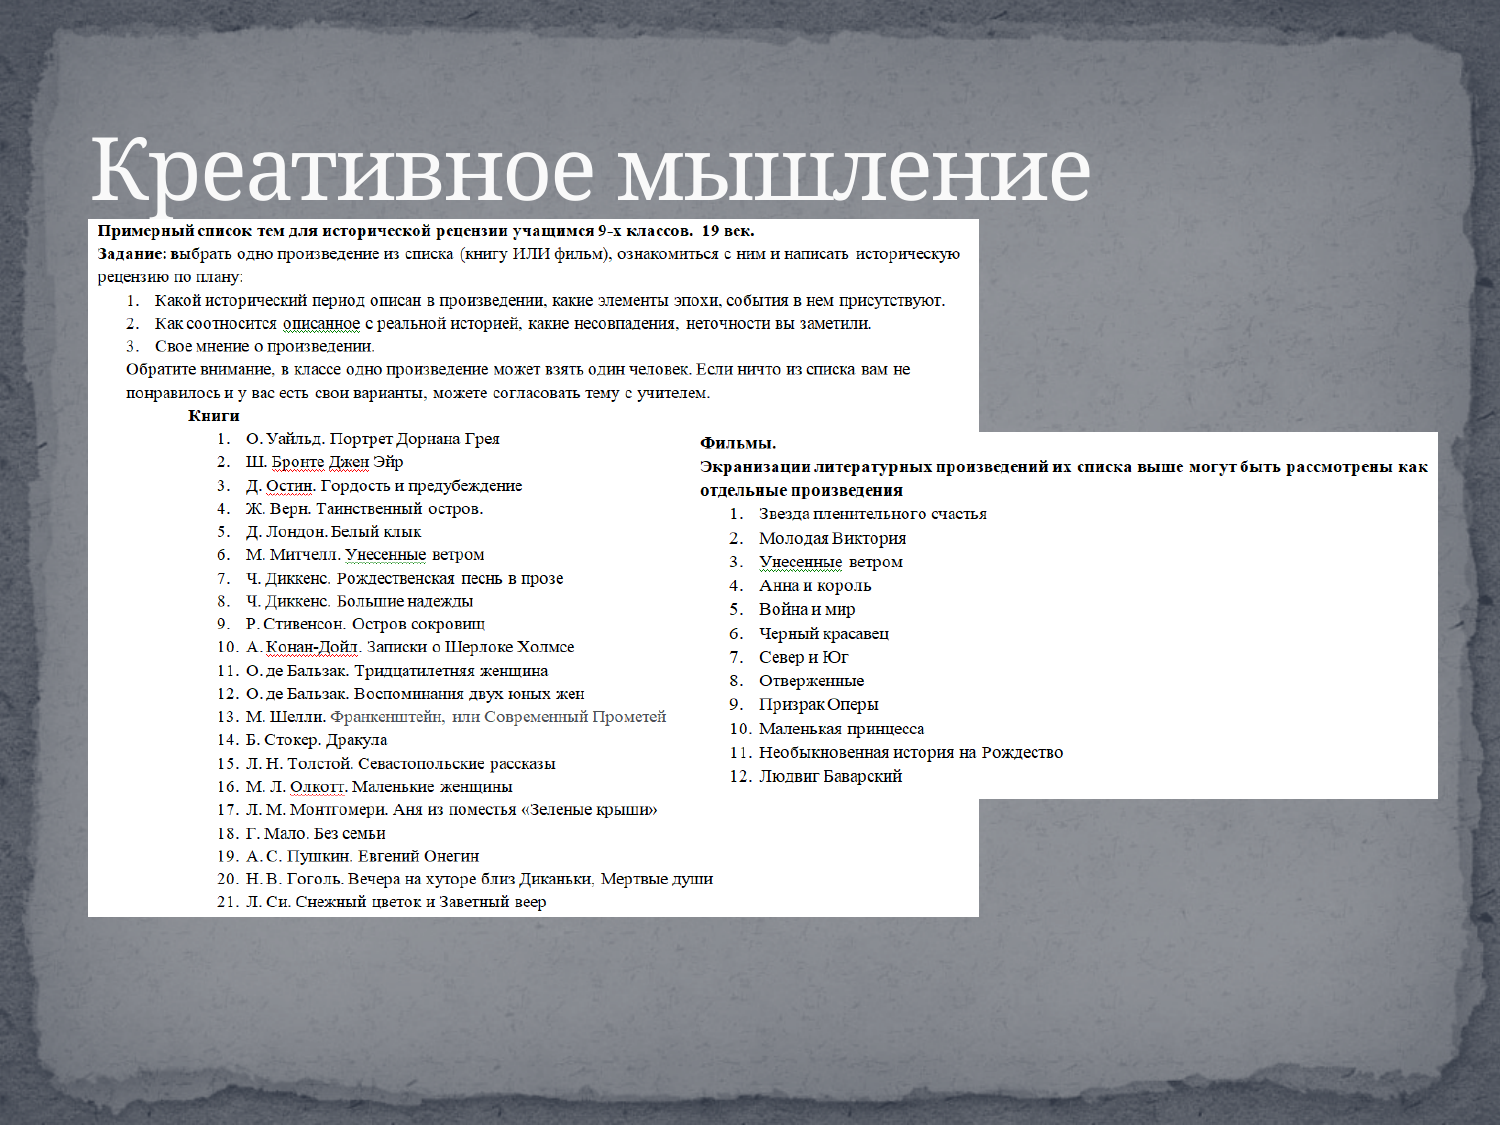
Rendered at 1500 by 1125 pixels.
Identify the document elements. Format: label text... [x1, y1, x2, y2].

title Креативное мышление [74, 24, 1425, 225]
picture [681, 432, 1438, 799]
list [90, 221, 977, 915]
